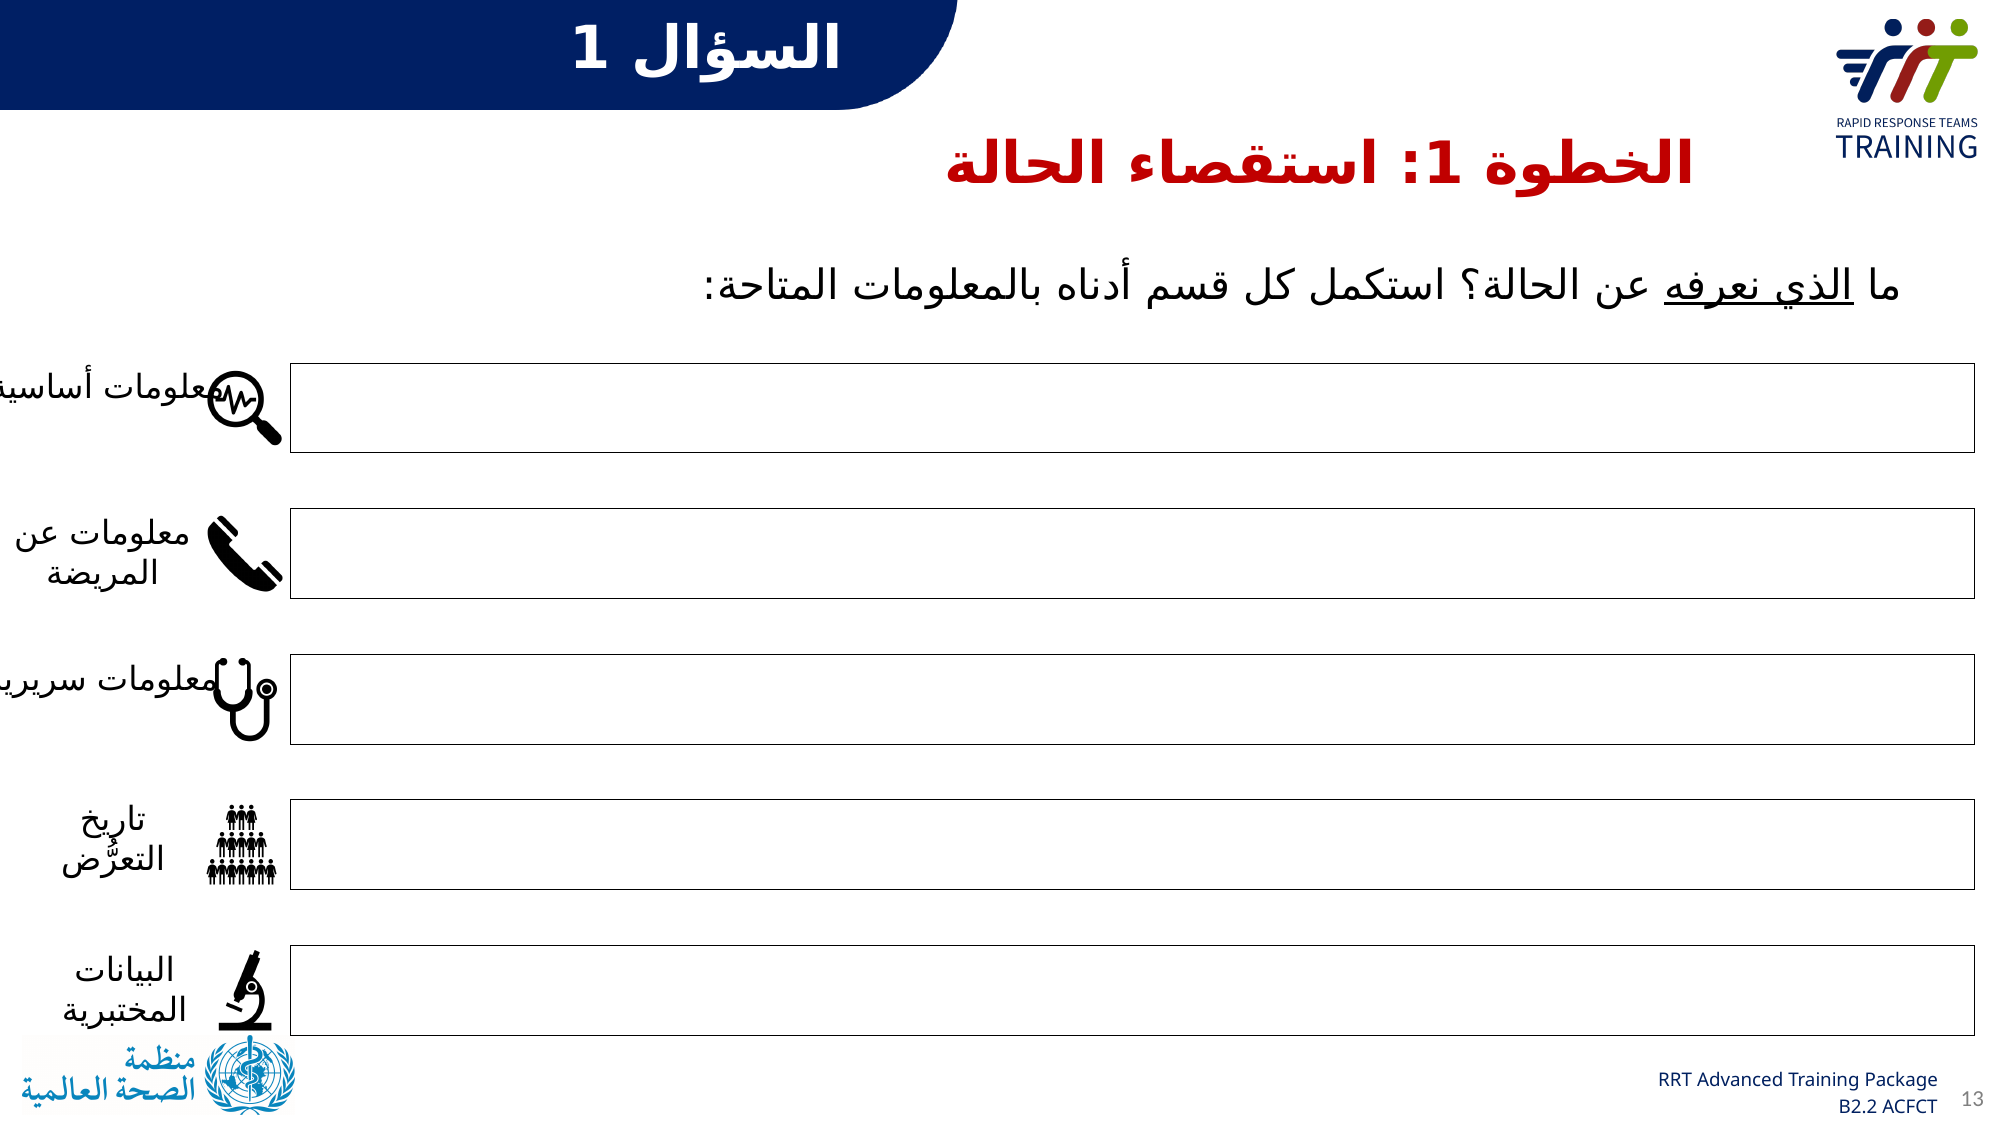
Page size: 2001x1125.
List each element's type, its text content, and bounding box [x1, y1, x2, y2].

picture [199, 653, 291, 745]
text_box [291, 363, 1975, 453]
picture [198, 801, 283, 888]
text_box [291, 945, 1975, 1036]
text_box تاريخ التعرُّض [0, 789, 243, 885]
text_box [291, 508, 1975, 599]
picture [1835, 19, 1978, 167]
text_box معلومات أساسية [0, 358, 238, 413]
text_box ما الذي نعرفه عن الحالة؟ استكمل كل قسم أدناه بالمعلومات المتاحة: [89, 249, 1911, 317]
text_box معلومات سريرية [0, 649, 233, 705]
text_box البيانات المختبرية [32, 940, 217, 1035]
picture [22, 945, 295, 1115]
picture [199, 362, 291, 454]
picture [0, 0, 958, 110]
text_box [290, 799, 1975, 890]
text_box معلومات عن المريضة [0, 503, 233, 599]
text_box [291, 654, 1975, 745]
list السؤال 1 [31, 9, 852, 91]
picture [199, 508, 291, 599]
text_box الخطوة 1: استقصاء الحالة [57, 125, 1696, 196]
